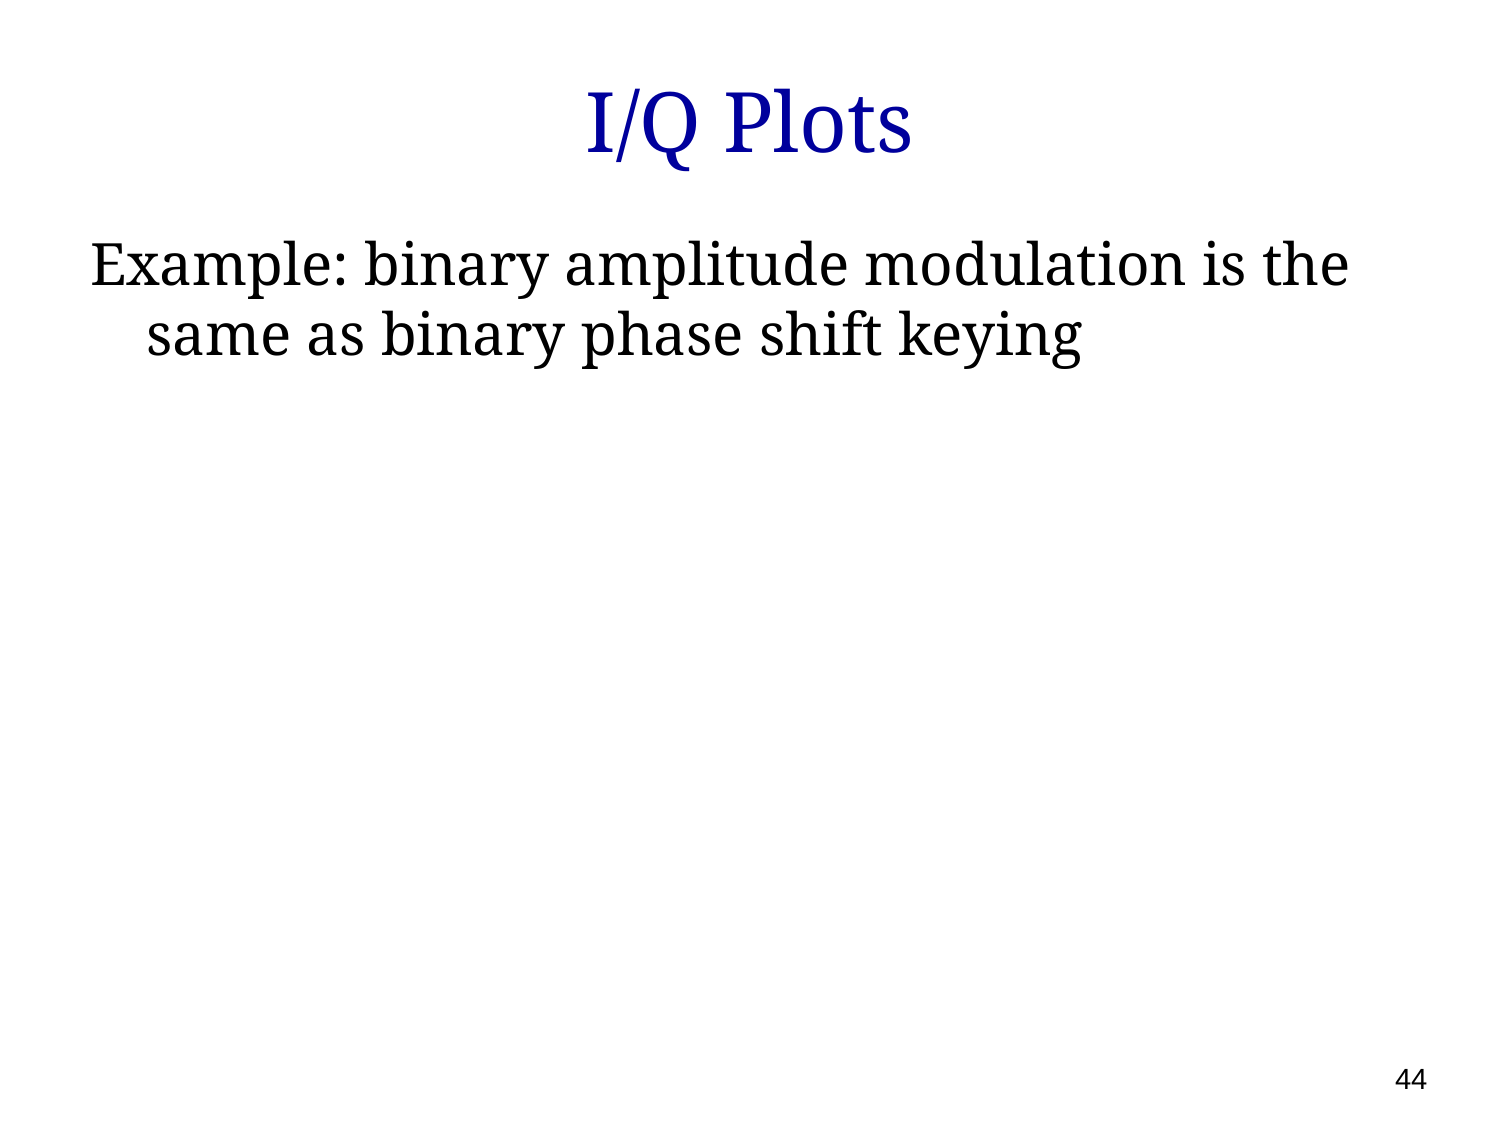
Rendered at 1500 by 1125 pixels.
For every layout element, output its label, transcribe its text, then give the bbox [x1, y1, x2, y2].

list Example: binary amplitude modulation is the same as binary phase shift keying [74, 219, 1426, 963]
slide_number 44 [1092, 1024, 1443, 1103]
title I/Q Plots [74, 47, 1426, 191]
